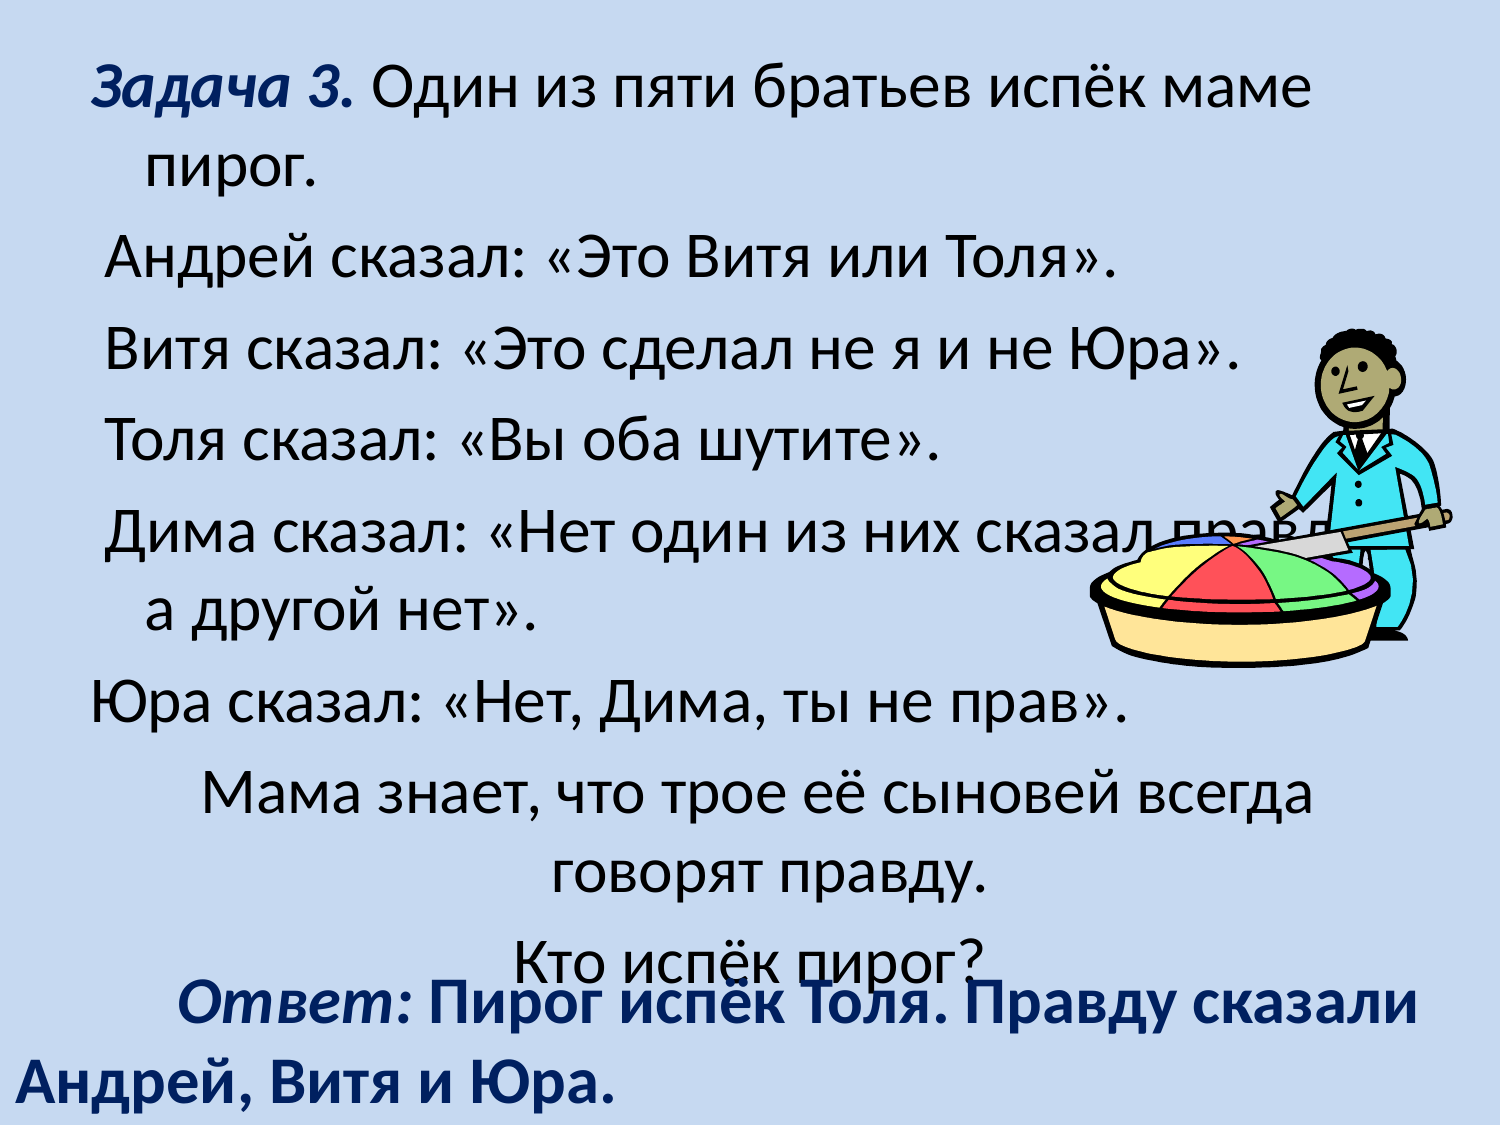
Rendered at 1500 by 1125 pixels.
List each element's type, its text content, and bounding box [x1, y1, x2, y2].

text_box Ответ: Пирог испёк Толя. Правду сказали Андрей, Витя и Юра. [0, 949, 1500, 1124]
picture [1089, 327, 1454, 669]
list Задача 3. Один из пяти братьев испёк маме пирог. Андрей сказал: «Это Витя или Толя». Витя сказал: «Это сделал не я и не Юра». Толя сказал: «Вы оба шутите». Дима сказал: «Нет один из них сказал правду, а другой нет». Юра сказал: «Нет, Дима, ты не прав». Мама знает, что трое её сыновей всегда говорят правду. Кто испёк пирог? [75, 35, 1425, 949]
